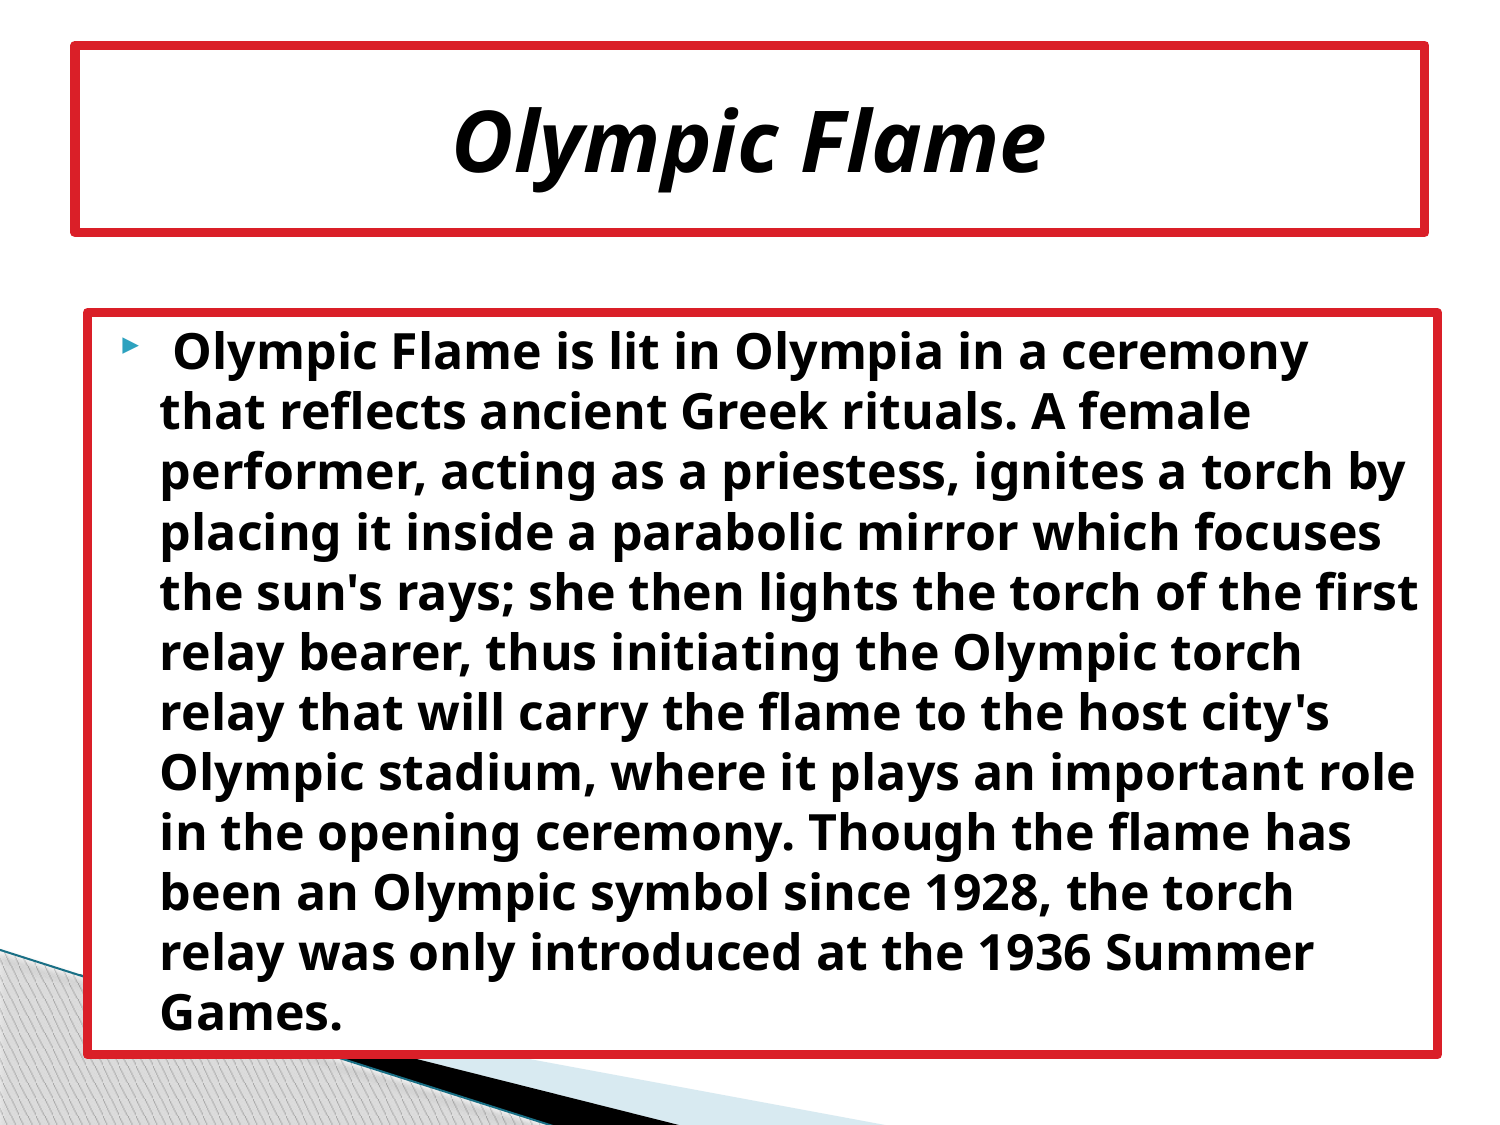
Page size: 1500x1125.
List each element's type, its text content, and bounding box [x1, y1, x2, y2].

title Olympic Flame [70, 41, 1429, 237]
list Olympic Flame is lit in Olympia in a ceremony that reflects ancient Greek rituals. A female performer, acting as a priestess, ignites a torch by placing it inside a parabolic mirror which focuses the sun's rays; she then lights the torch of the first relay bearer, thus initiating the Olympic torch relay that will carry the flame to the host city's Olympic stadium, where it plays an important role in the opening ceremony. Though the flame has been an Olympic symbol since 1928, the torch relay was only introduced at the 1936 Summer Games. [83, 308, 1442, 1059]
